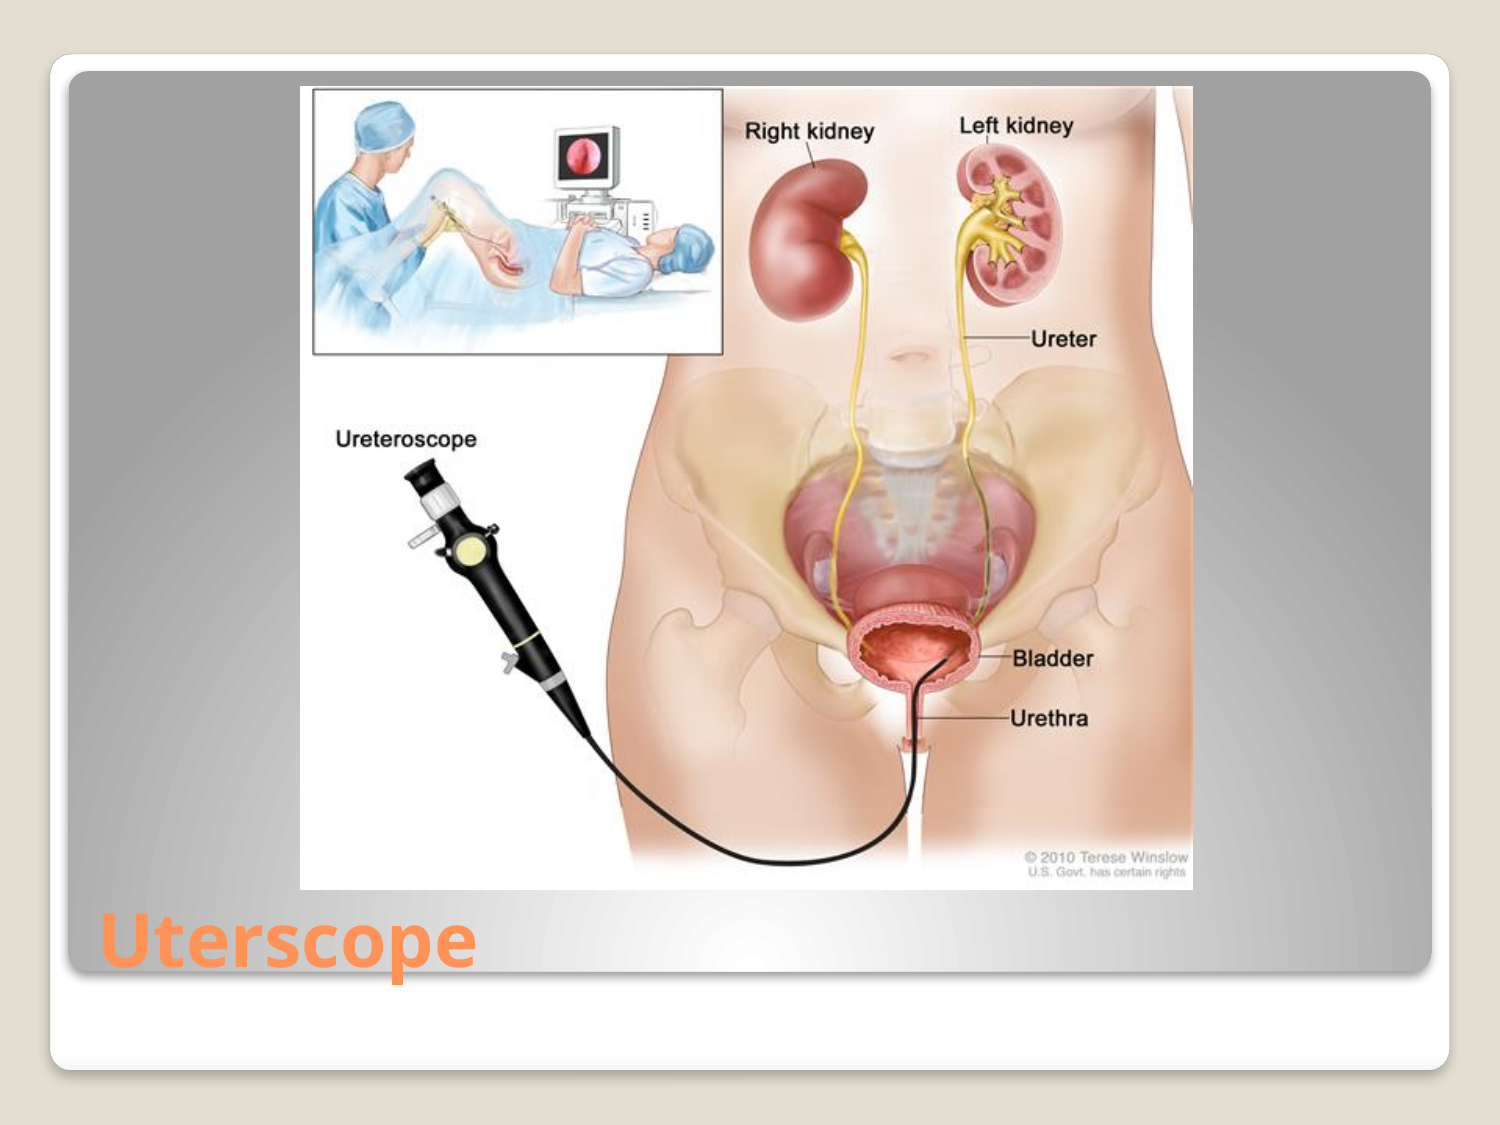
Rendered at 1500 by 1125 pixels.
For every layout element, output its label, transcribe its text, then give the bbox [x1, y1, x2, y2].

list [299, 86, 1193, 891]
title Uterscope [82, 817, 1425, 990]
